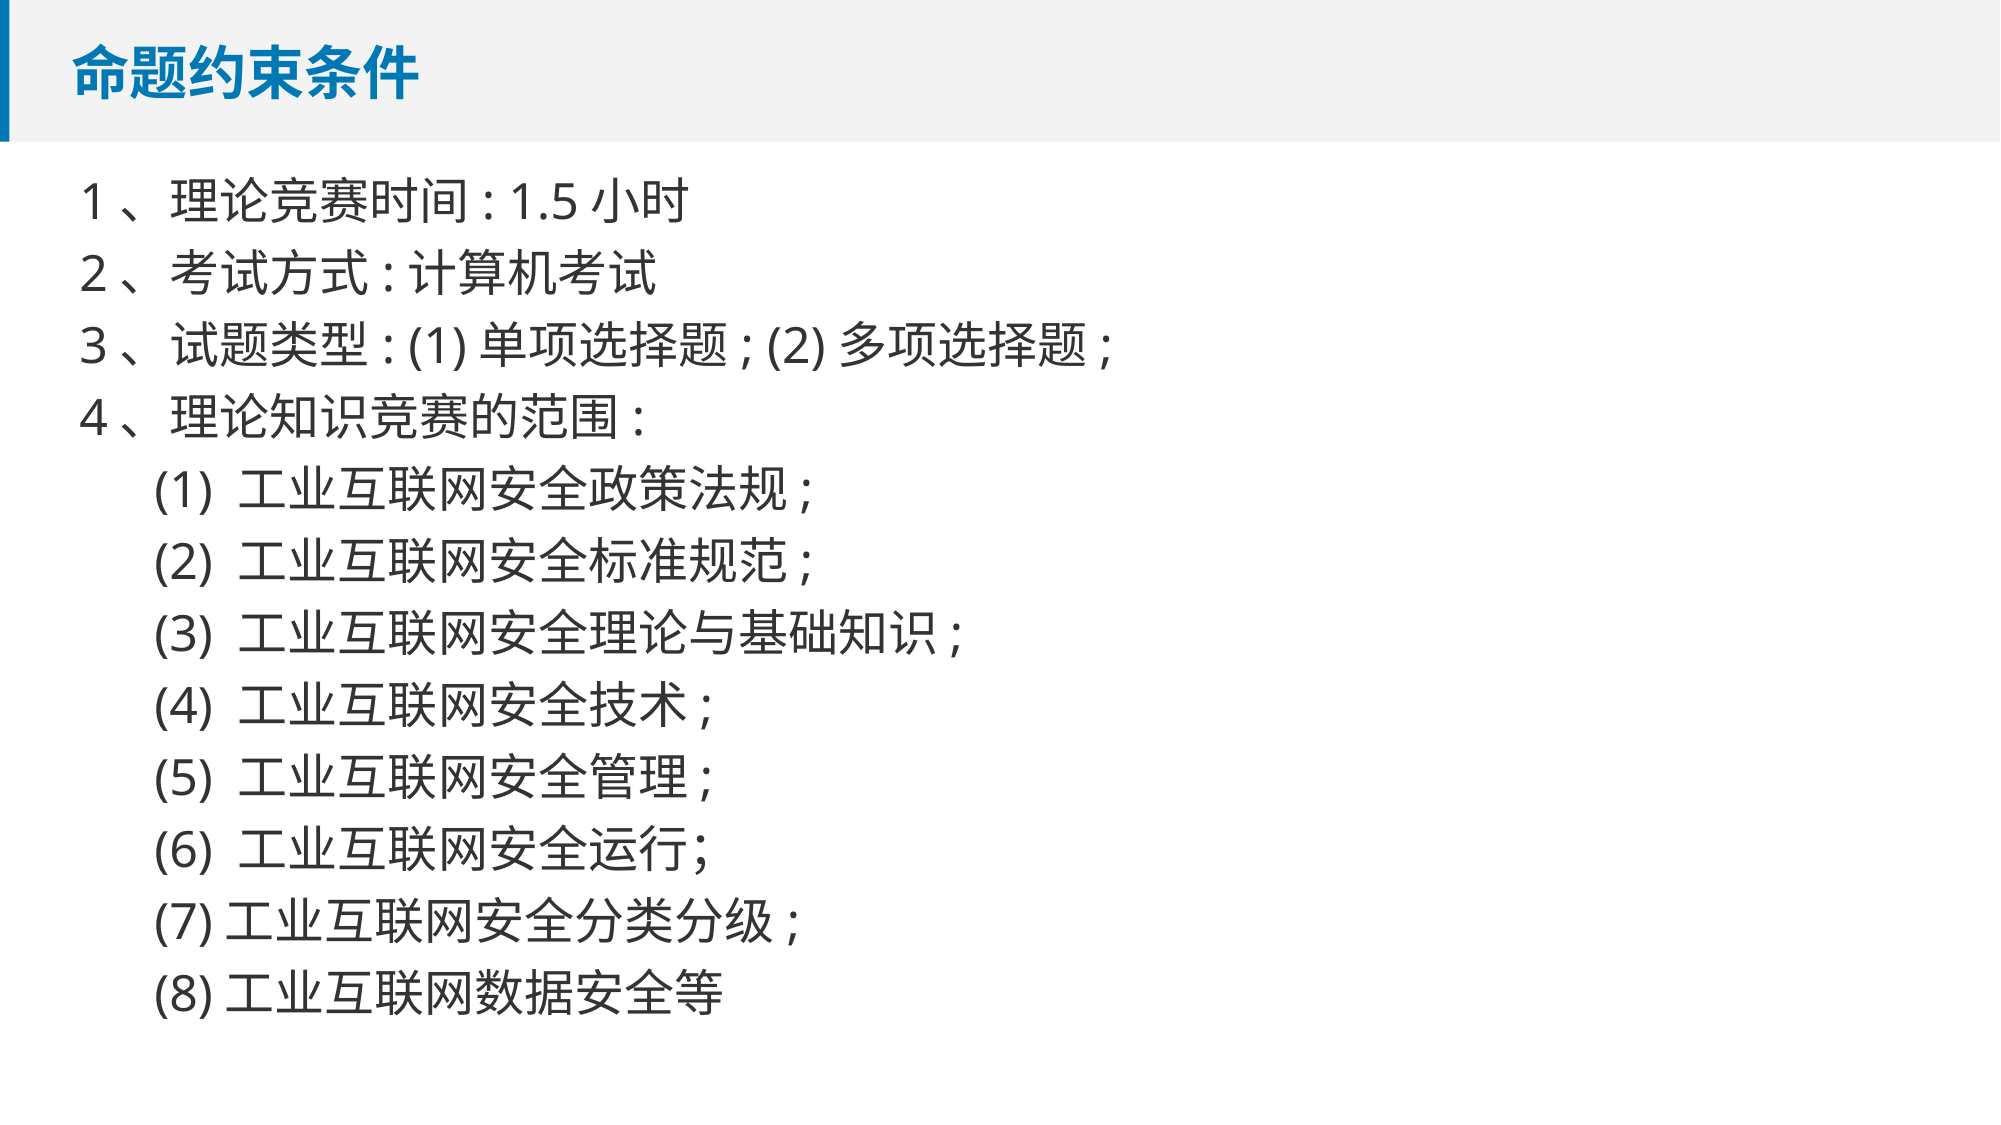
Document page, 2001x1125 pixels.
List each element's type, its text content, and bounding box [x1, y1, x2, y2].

title 命题约束条件 [56, 26, 1589, 116]
text_box 1、理论竞赛时间: 1.5小时 2、考试方式:计算机考试 3、试题类型: (1)单项选择题; (2)多项选择题; 4、理论知识竞赛的范围: (1) 工业互联网安全政策法规; (2) 工业互联网安全标准规范; (3) 工业互联网安全理论与基础知识; (4) 工业互联网安全技术; (5) 工业互联网安全管理; (6) 工业互联网安全运行； (7)工业互联网安全分类分级; (8)工业互联网数据安全等 [79, 157, 1953, 1110]
